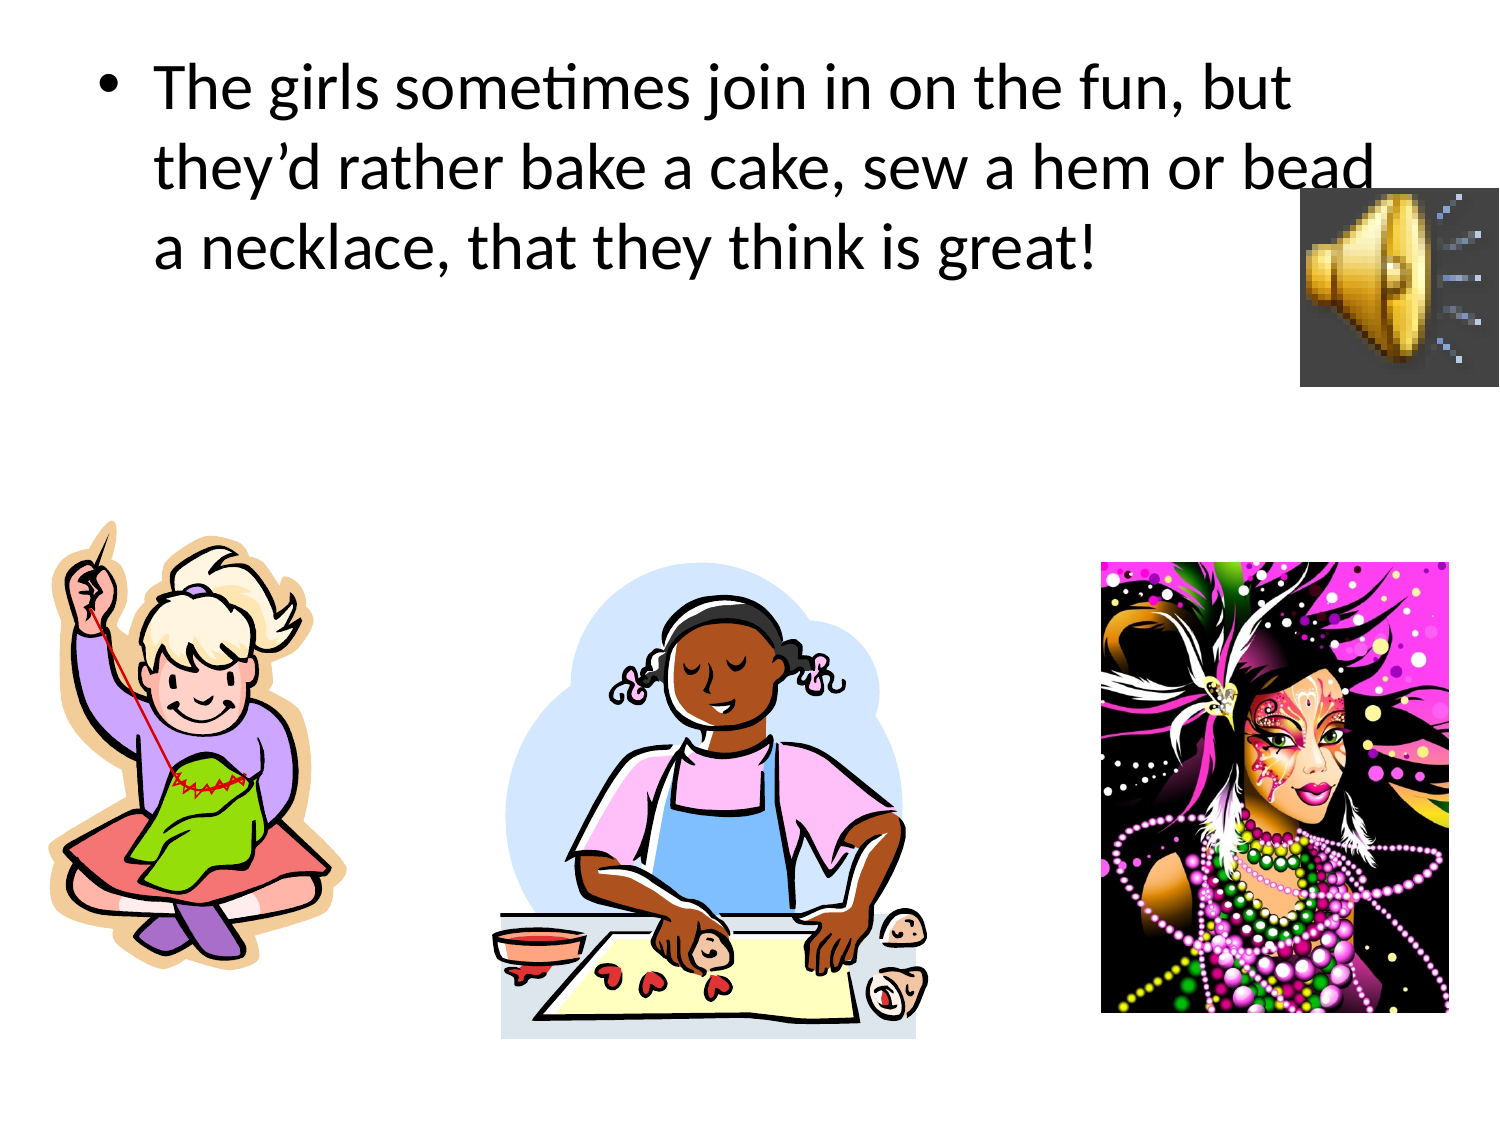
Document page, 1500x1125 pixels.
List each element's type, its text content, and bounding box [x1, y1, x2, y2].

picture [1298, 187, 1500, 389]
list The girls sometimes join in on the fun, but they’d rather bake a cake, sew a hem or bead a necklace, that they think is great! [82, 35, 1432, 778]
picture [491, 562, 931, 1040]
picture [1101, 562, 1450, 1013]
picture [46, 515, 352, 976]
